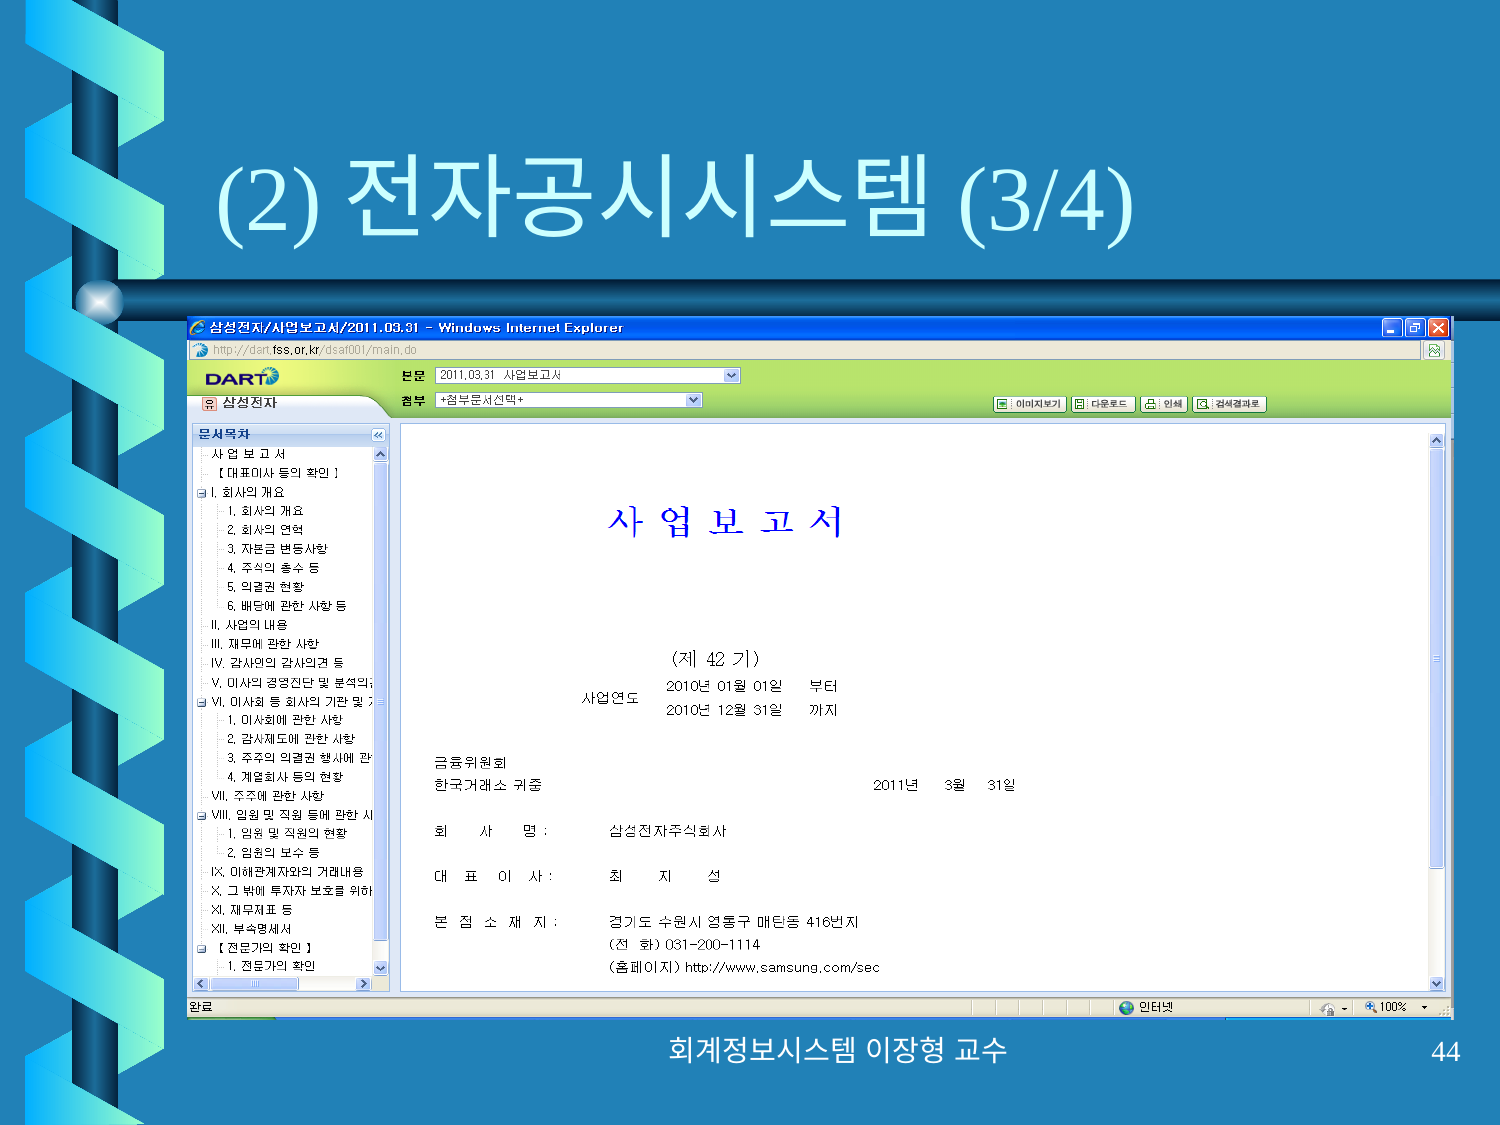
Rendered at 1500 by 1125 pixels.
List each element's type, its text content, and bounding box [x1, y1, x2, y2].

picture [187, 316, 1454, 1020]
title (2)전자공시시스템(3/4) [199, 75, 1476, 257]
text_box [0, 0, 1500, 75]
slide_number 44 [1163, 1024, 1477, 1101]
footer 회계정보시스템 이장형 교수 [600, 1027, 1077, 1101]
